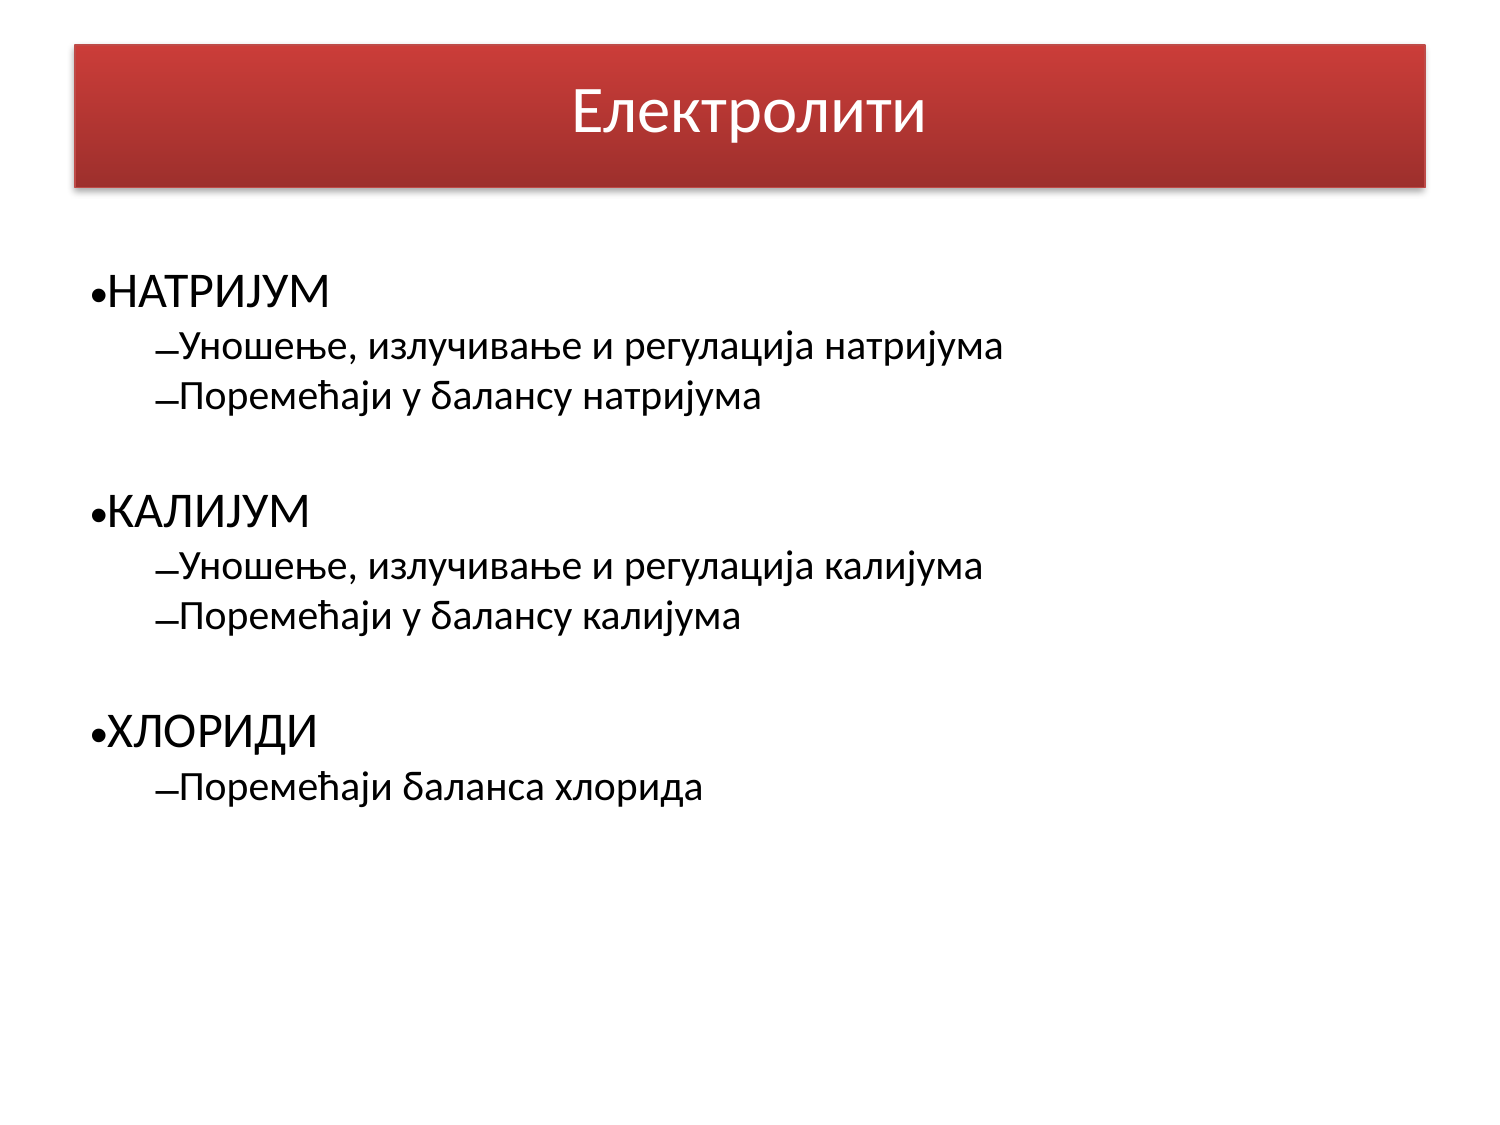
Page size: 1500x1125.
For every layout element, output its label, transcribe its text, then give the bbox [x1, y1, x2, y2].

title Електролити [74, 44, 1426, 188]
list НАТРИЈУМ Уношење, излучивање и регулација натријума Поремећаји у балансу натријума КАЛИЈУМ Уношење, излучивање и регулација калијума Поремећаји у балансу калијума ХЛОРИДИ Поремећаји баланса хлорида [75, 262, 1425, 1005]
